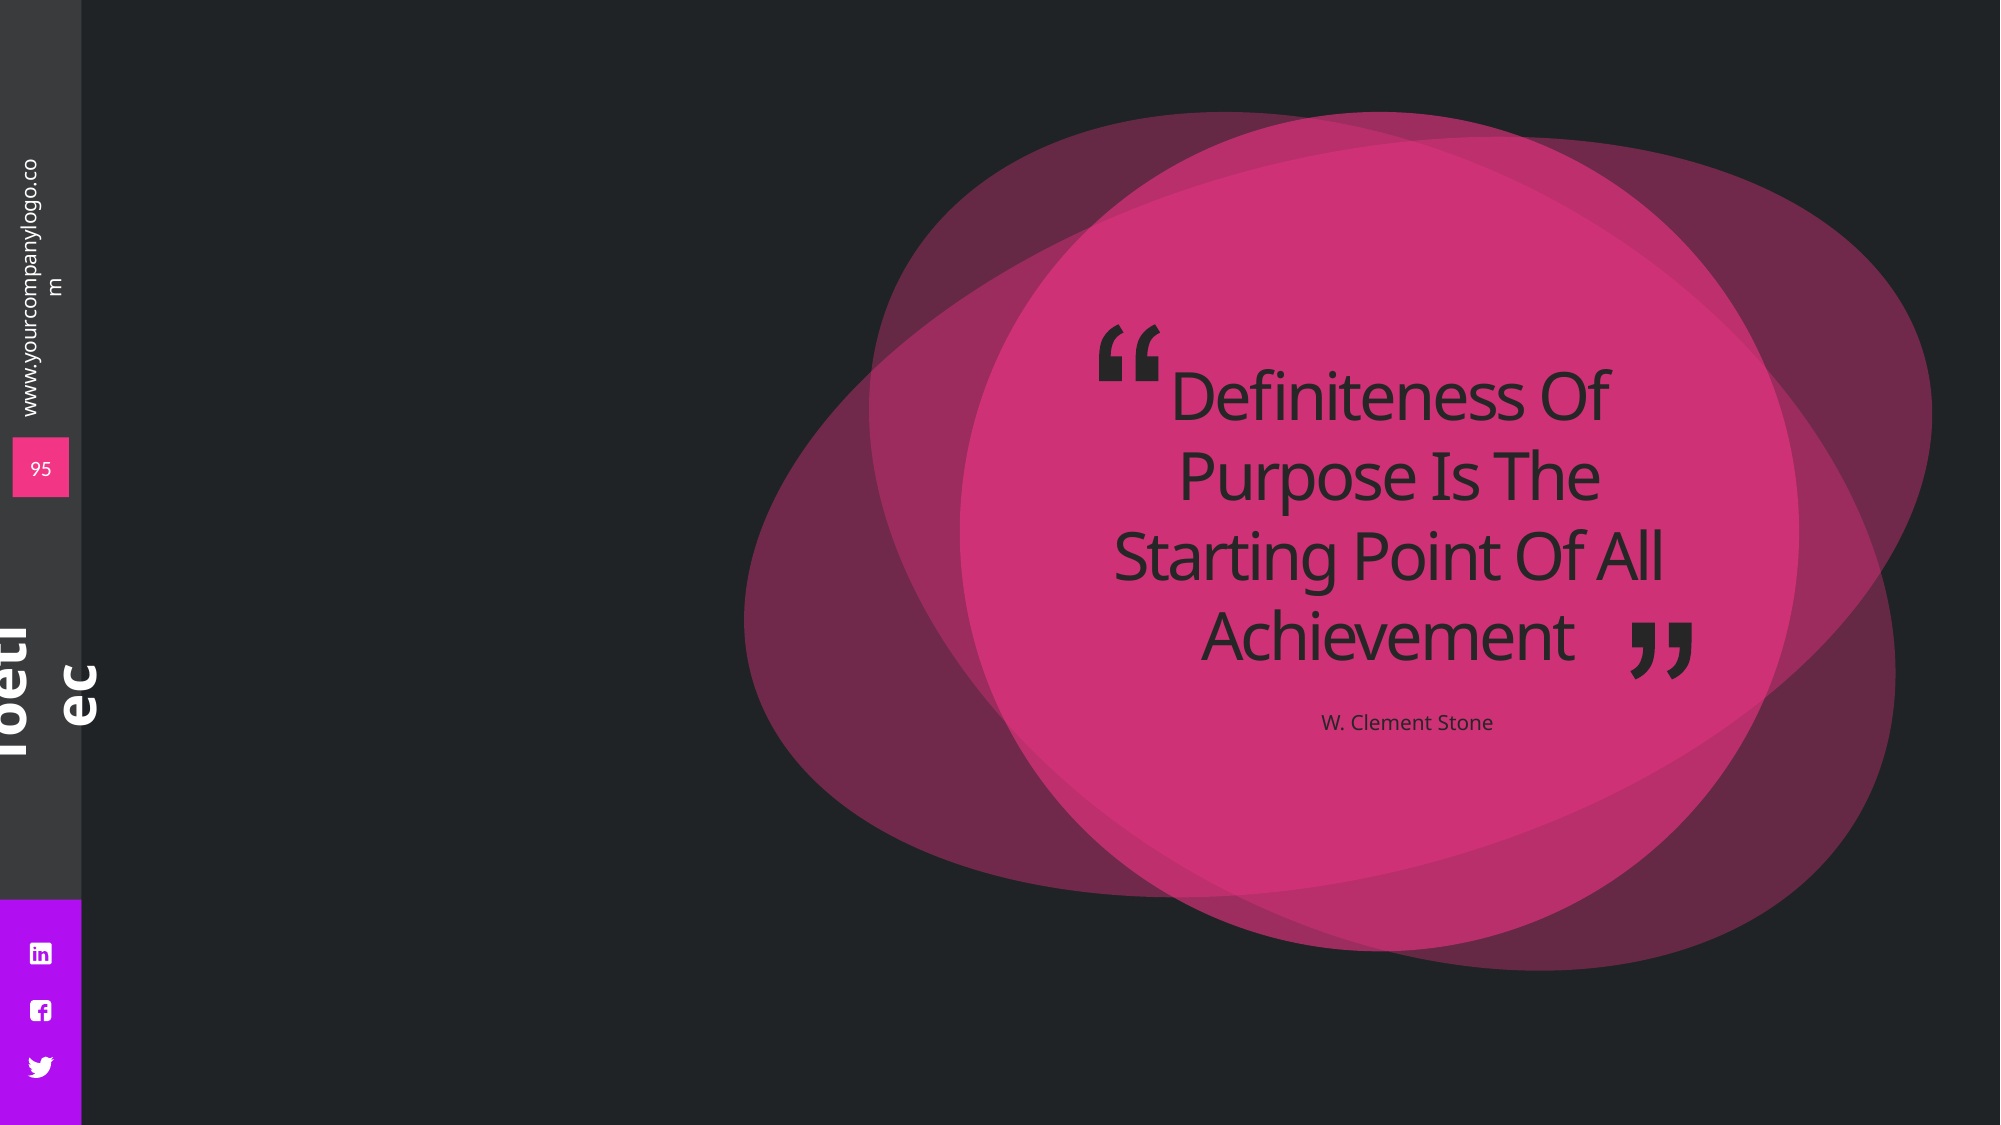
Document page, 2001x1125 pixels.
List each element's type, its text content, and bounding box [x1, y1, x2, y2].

slide_number 95 [12, 437, 69, 498]
picture [81, 0, 2000, 1125]
